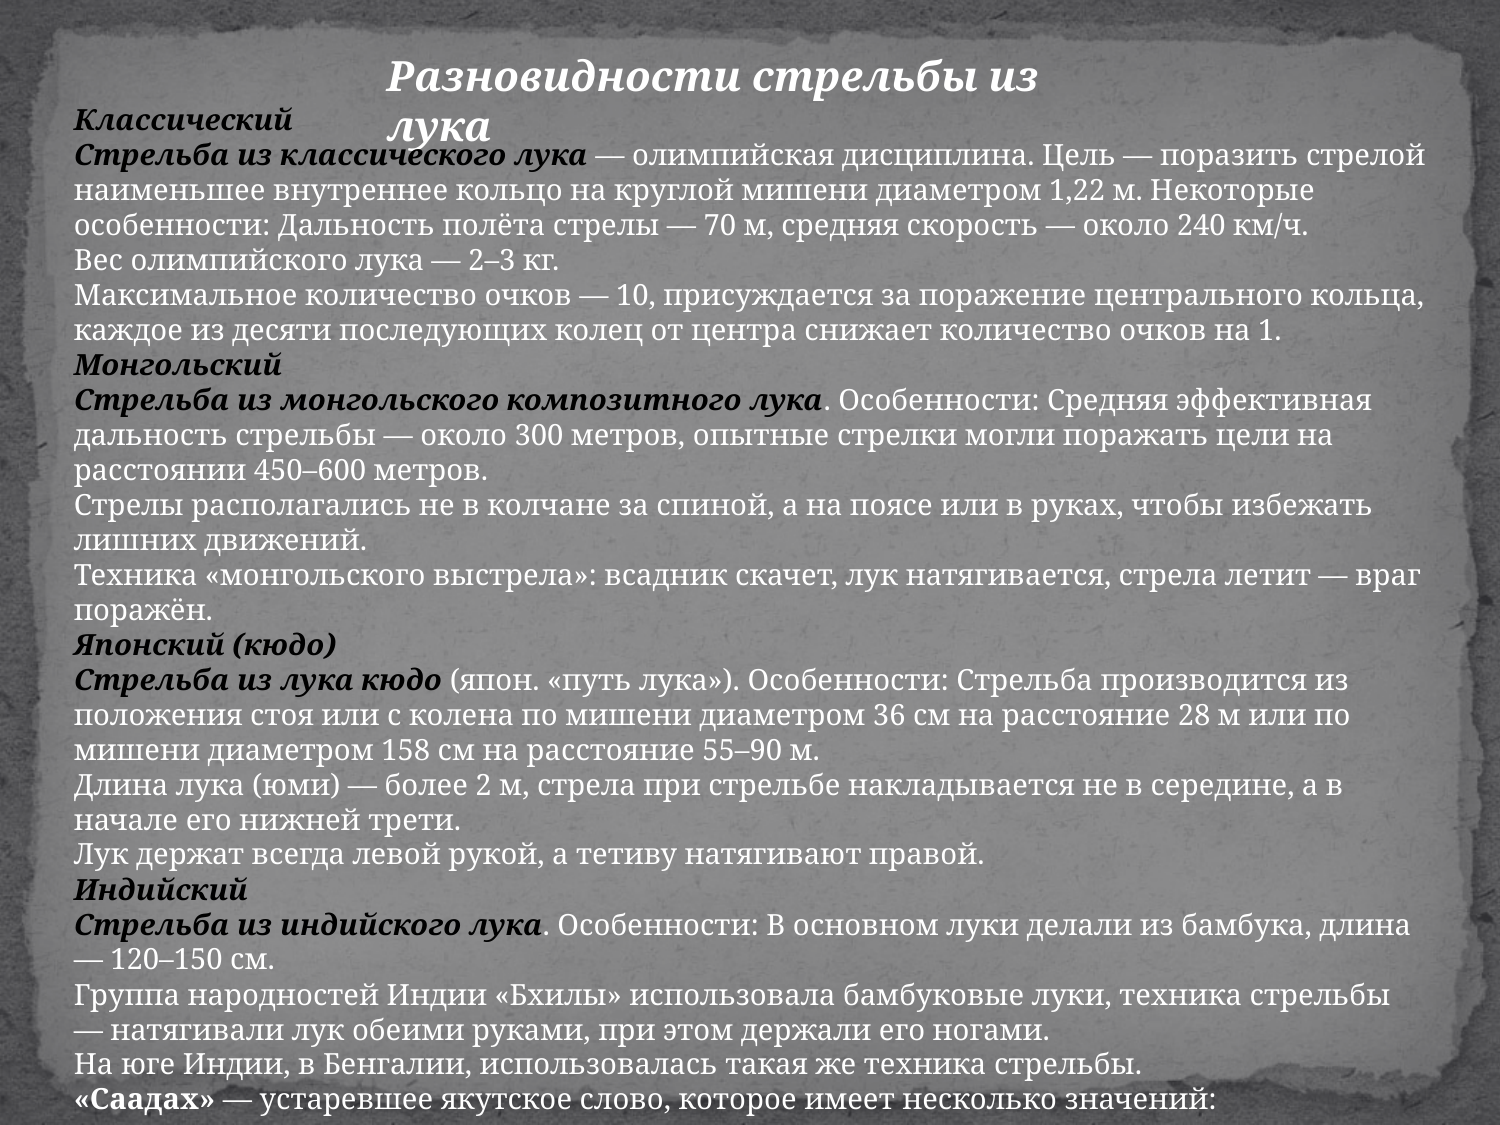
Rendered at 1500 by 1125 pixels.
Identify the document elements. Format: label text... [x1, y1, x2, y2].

text_box Разновидности стрельбы из лука [371, 42, 1128, 94]
text_box Классический Стрельба из классического лука — олимпийская дисциплина. Цель — поразить стрелой наименьшее внутреннее кольцо на круглой мишени диаметром 1,22 м. Некоторые особенности: Дальность полёта стрелы — 70 м, средняя скорость — около 240 км/ч. Вес олимпийского лука — 2–3 кг. Максимальное количество очков — 10, присуждается за поражение центрального кольца, каждое из десяти последующих колец от центра снижает количество очков на 1. Монгольский Стрельба из монгольского композитного лука. Особенности: Средняя эффективная дальность стрельбы — около 300 метров, опытные стрелки могли поражать цели на расстоянии 450–600 метров. Стрелы располагались не в колчане за спиной, а на поясе или в руках, чтобы избежать лишних движений. Техника «монгольского выстрела»: всадник скачет, лук натягивается, стрела летит — враг поражён. Японский (кюдо) Стрельба из лука кюдо (япон. «путь лука»). Особенности: Стрельба производится из положения стоя или с колена по мишени диаметром 36 см на расстояние 28 м или по мишени диаметром 158 см на расстояние 55–90 м. Длина лука (юми) — более 2 м, стрела при стрельбе накладывается не в середине, а в начале его нижней трети. Лук держат всегда левой рукой, а тетиву натягивают правой. Индийский Стрельба из индийского лука. Особенности: В основном луки делали из бамбука, длина — 120–150 см. Группа народностей Индии «Бхилы» использовала бамбуковые луки, техника стрельбы — натягивали лук обеими руками, при этом держали его ногами. На юге Индии, в Бенгалии, использовалась такая же техника стрельбы. «Саадах» — устаревшее якутское слово, которое имеет несколько значений: [58, 94, 1442, 1123]
